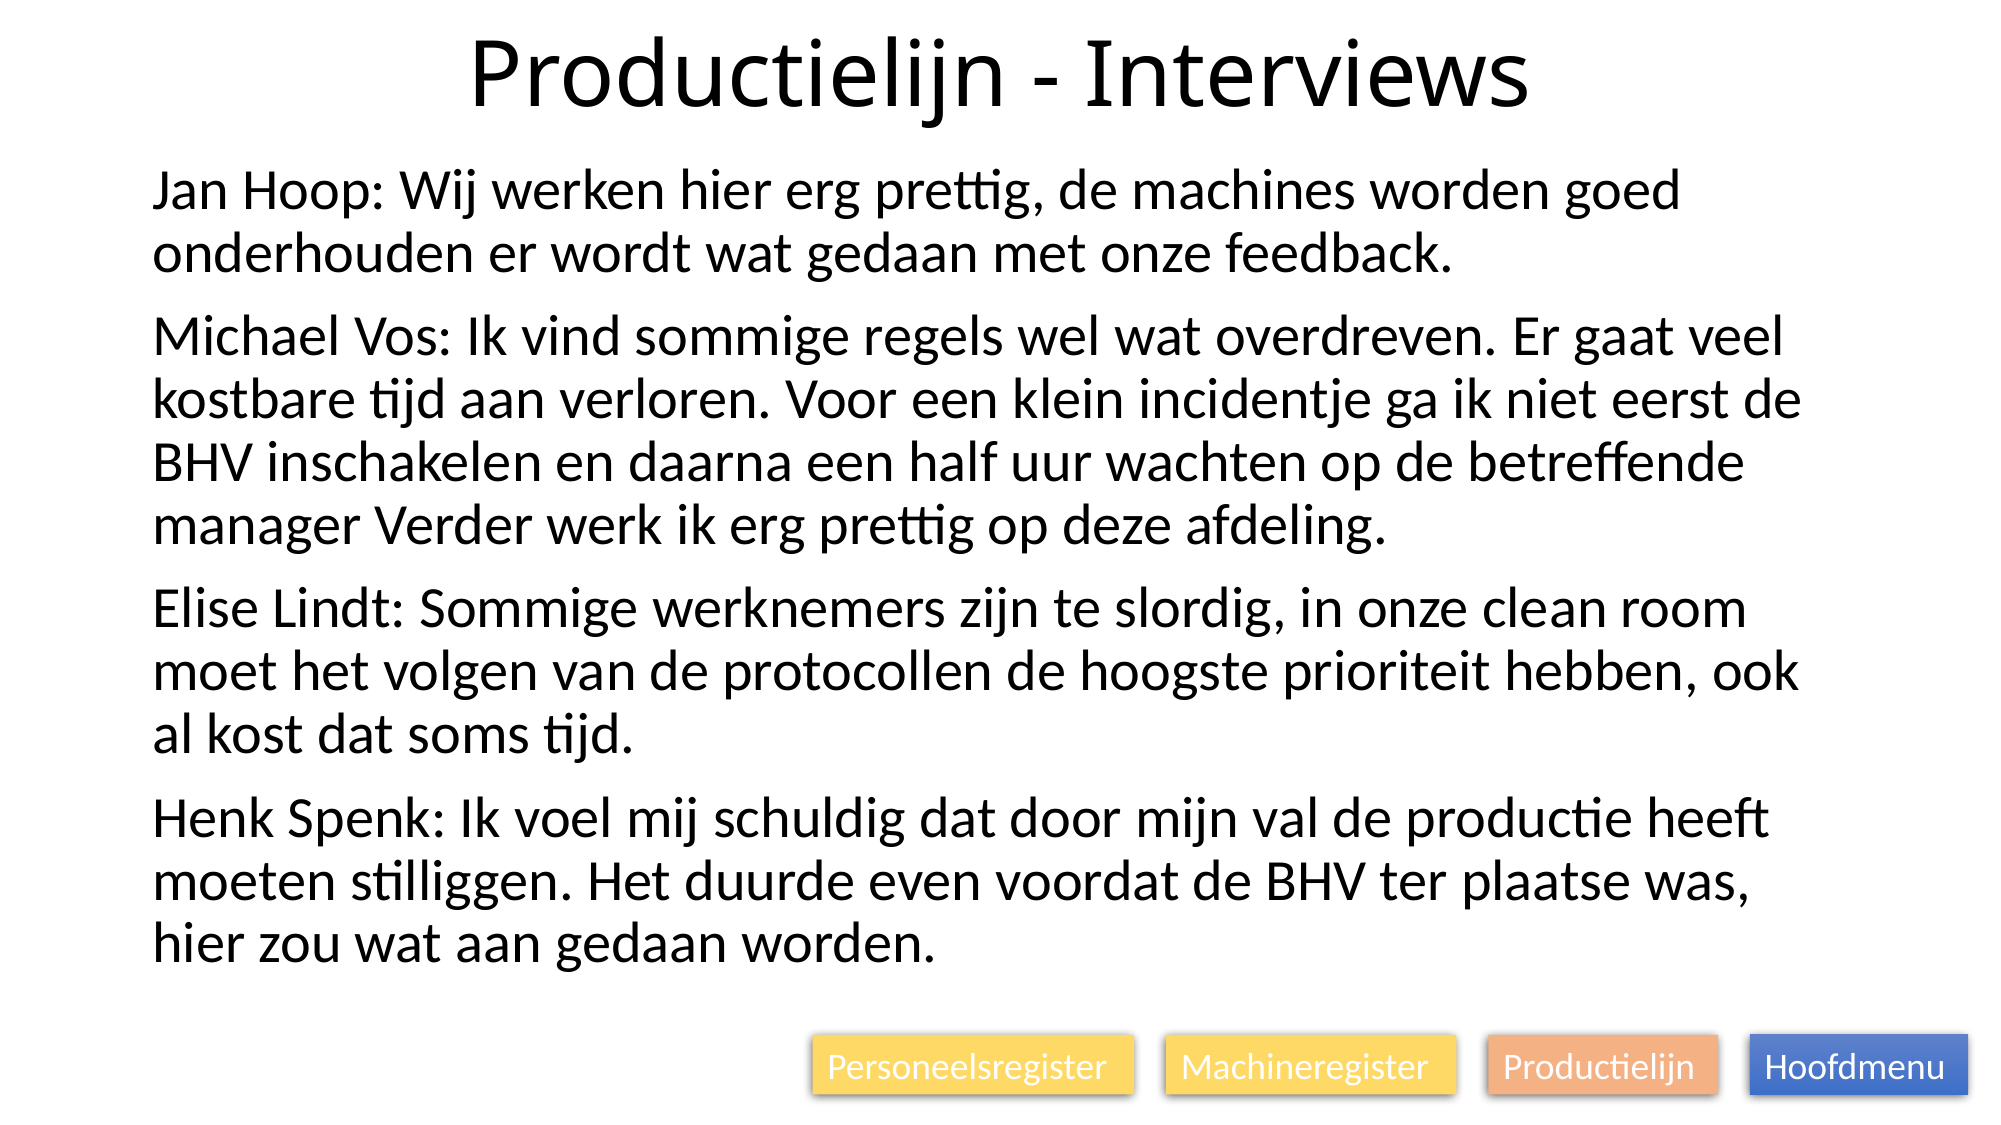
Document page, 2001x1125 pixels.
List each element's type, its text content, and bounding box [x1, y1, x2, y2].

text_box Productielijn [1488, 1034, 1719, 1095]
title Productielijn - Interviews [137, 3, 1863, 152]
text_box Hoofdmenu [1749, 1034, 1969, 1095]
text_box Machineregister [1165, 1034, 1457, 1095]
list Jan Hoop: Wij werken hier erg prettig, de machines worden goed onderhouden er wordt wat gedaan met onze feedback. Michael Vos: Ik vind sommige regels wel wat overdreven. Er gaat veel kostbare tijd aan verloren. Voor een klein incidentje ga ik niet eerst de BHV inschakelen en daarna een half uur wachten op de betreffende manager Verder werk ik erg prettig op deze afdeling. Elise Lindt: Sommige werknemers zijn te slordig, in onze clean room moet het volgen van de protocollen de hoogste prioriteit hebben, ook al kost dat soms tijd. Henk Spenk: Ik voel mij schuldig dat door mijn val de productie heeft moeten stilliggen. Het duurde even voordat de BHV ter plaatse was, hier zou wat aan gedaan worden. [137, 152, 1863, 1014]
text_box Personeelsregister [812, 1034, 1135, 1095]
